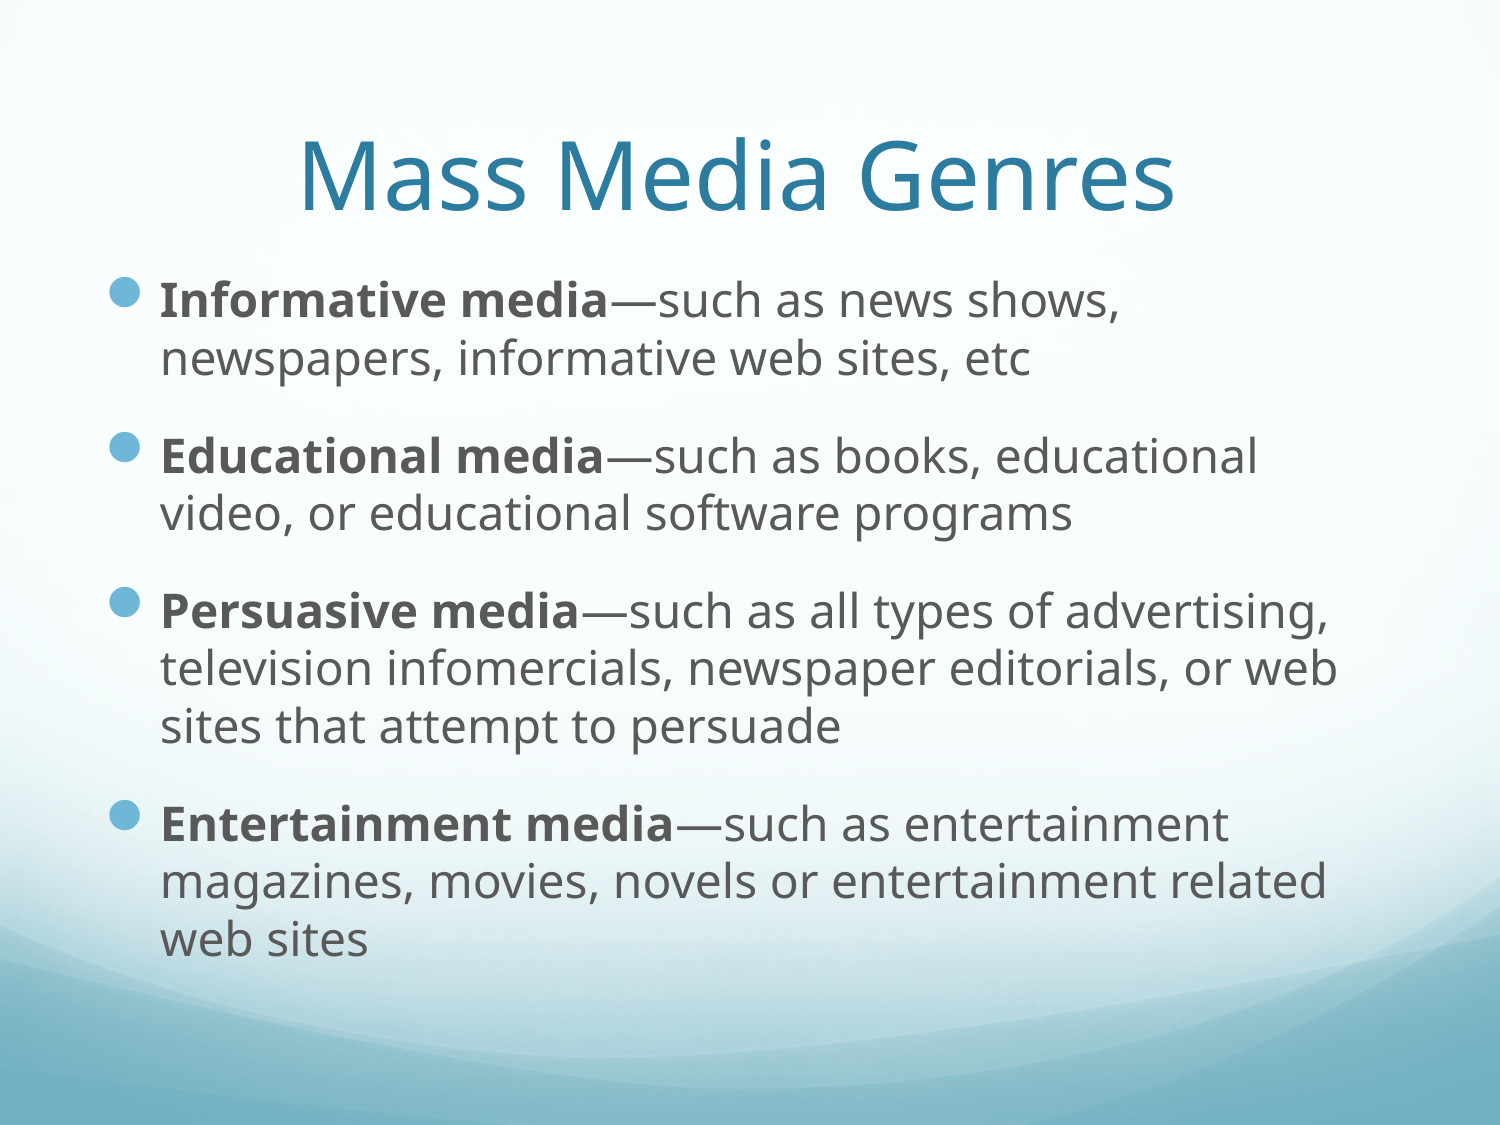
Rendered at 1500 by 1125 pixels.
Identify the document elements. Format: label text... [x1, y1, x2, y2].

list Informative media—such as news shows, newspapers, informative web sites, etc Educational media—such as books, educational video, or educational software programs Persuasive media—such as all types of advertising, television infomercials, newspaper editorials, or web sites that attempt to persuade Entertainment media—such as entertainment magazines, movies, novels or entertainment related web sites [90, 262, 1410, 975]
title Mass Media Genres [90, 17, 1410, 237]
